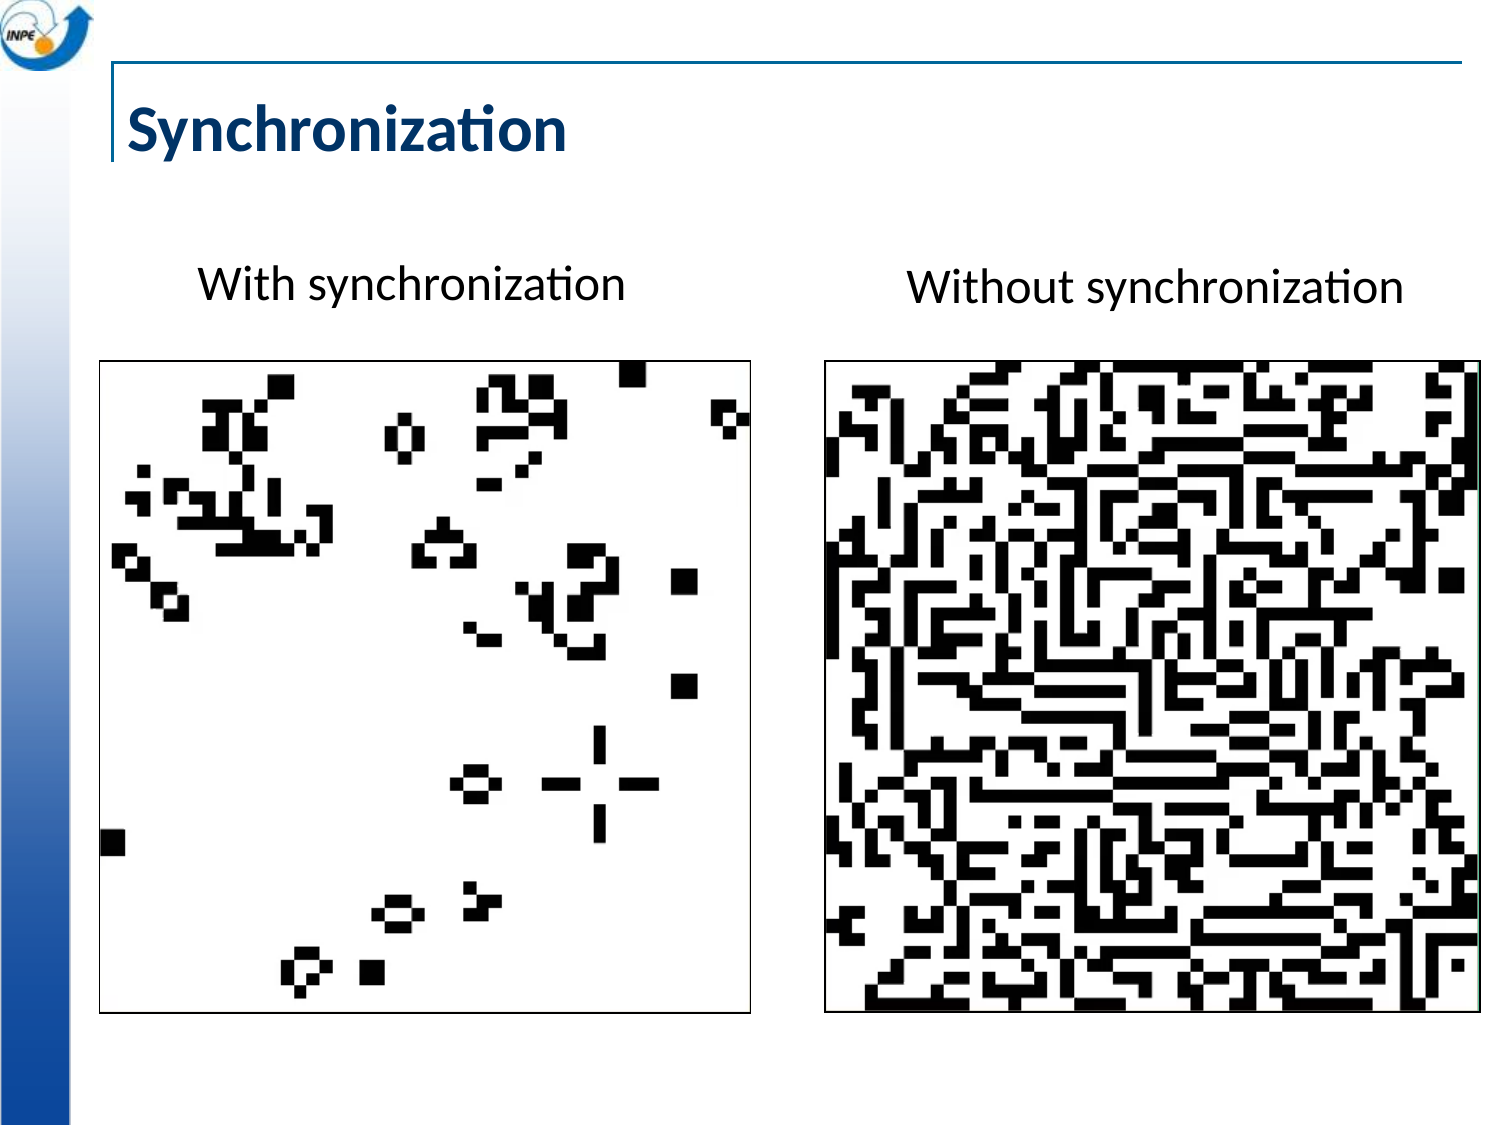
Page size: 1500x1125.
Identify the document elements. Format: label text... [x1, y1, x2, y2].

title Synchronization [112, 62, 1450, 188]
picture [825, 361, 1480, 1012]
picture [99, 361, 751, 1013]
picture [0, 0, 94, 1125]
text_box Without synchronization [891, 246, 1460, 344]
text_box With synchronization [182, 243, 750, 341]
